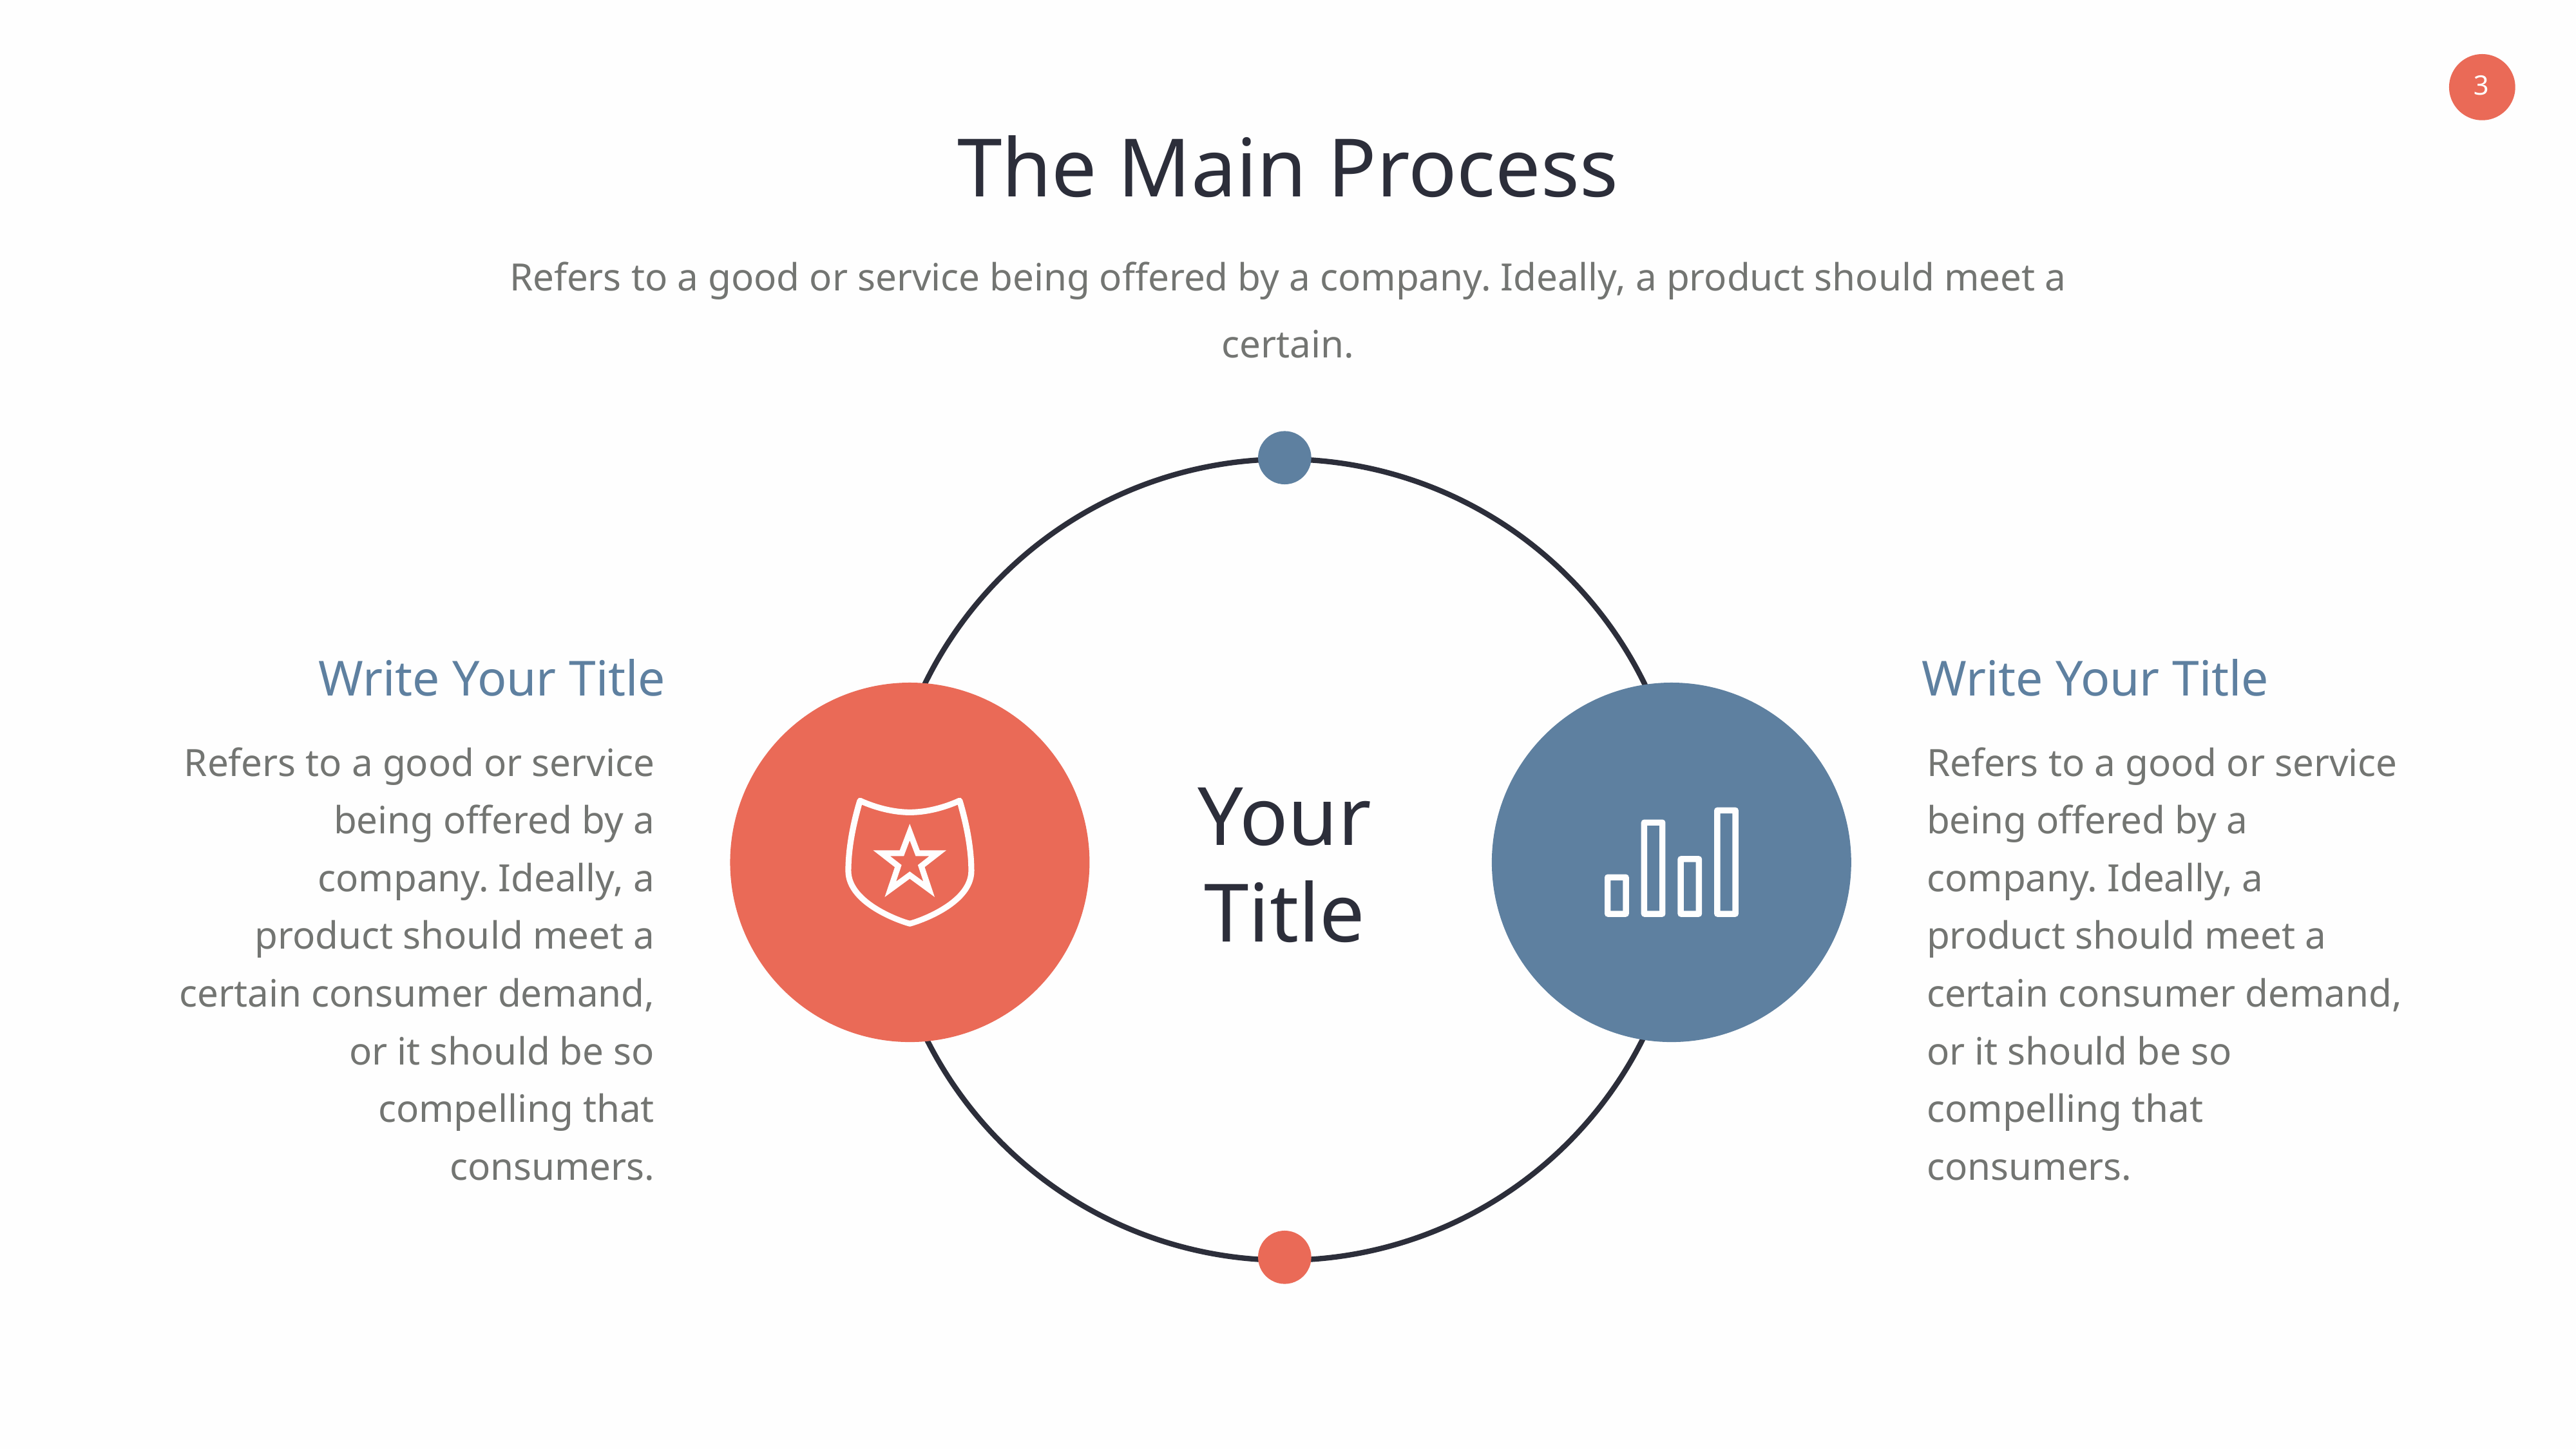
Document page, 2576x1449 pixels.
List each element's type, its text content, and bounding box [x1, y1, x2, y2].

text_box [1641, 819, 1666, 917]
text_box [1257, 430, 1312, 485]
text_box Refers to a good or service being offered by a company. Ideally, a product should meet a certain. [468, 218, 2108, 377]
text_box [1903, 642, 2431, 1083]
text_box [729, 682, 1090, 1043]
text_box Your Title [1167, 759, 1403, 963]
text_box [1677, 856, 1703, 917]
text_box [150, 642, 678, 1083]
text_box [845, 797, 975, 927]
text_box [1605, 874, 1629, 917]
text_box [925, 459, 1645, 1260]
text_box The Main Process [601, 111, 1974, 218]
text_box [1714, 807, 1739, 917]
text_box [1257, 1230, 1312, 1285]
text_box [1491, 682, 1852, 1043]
